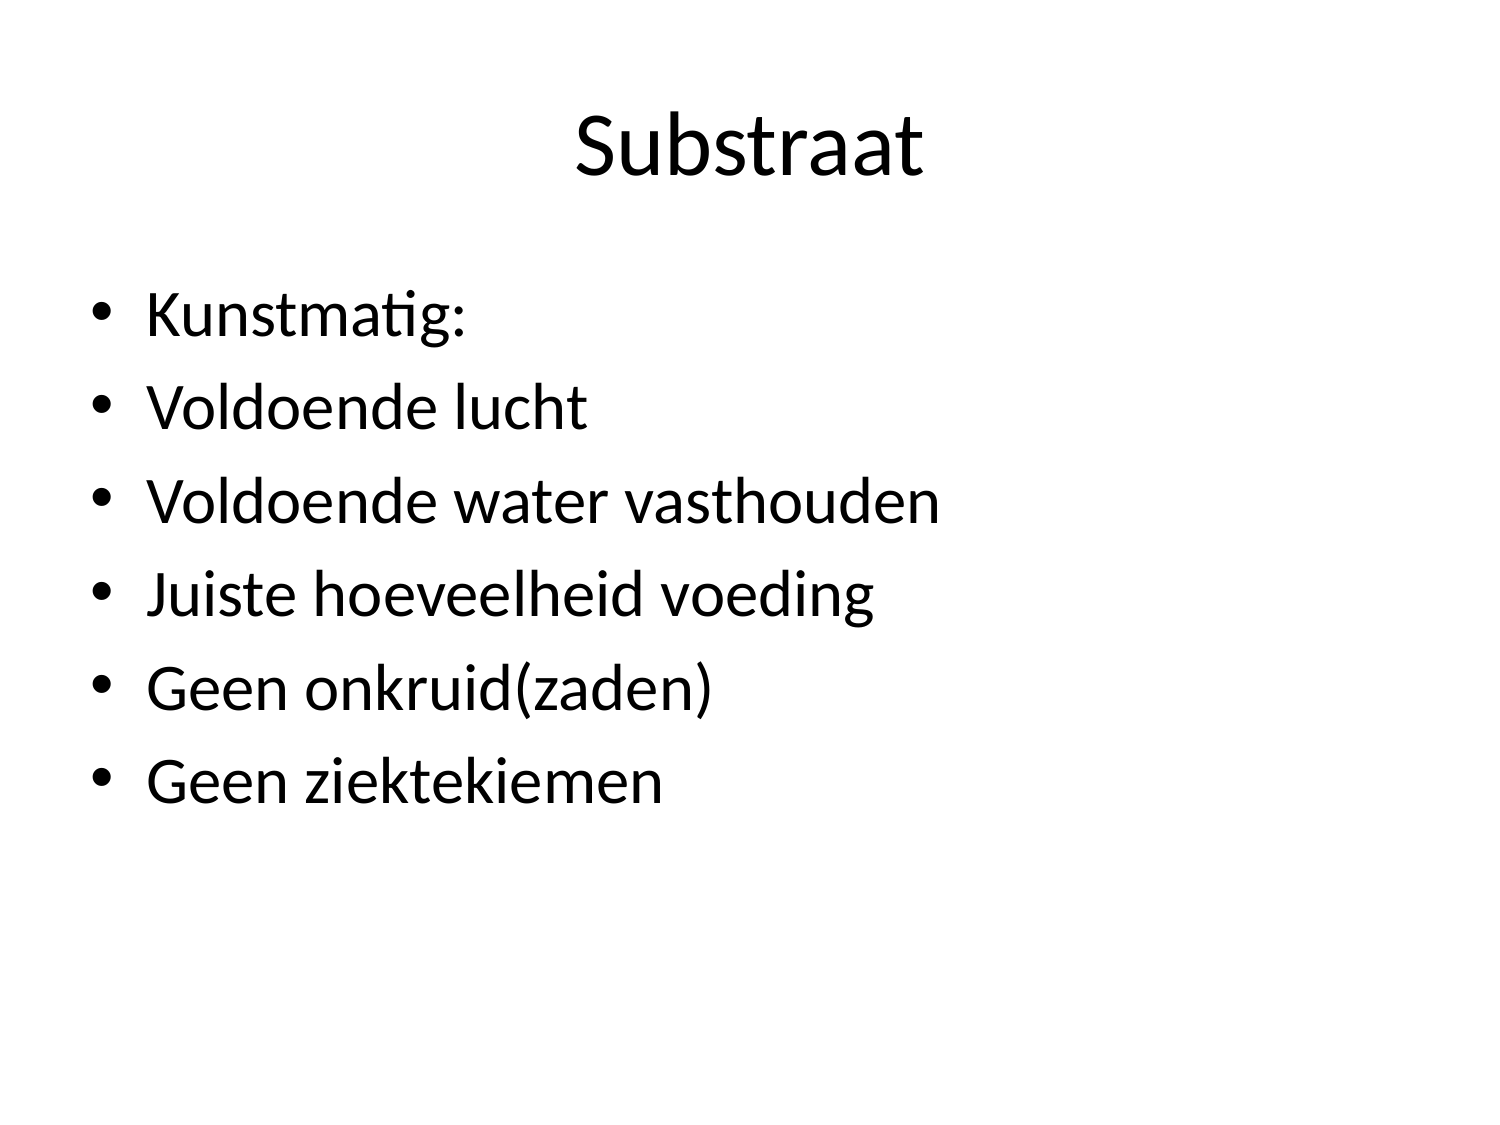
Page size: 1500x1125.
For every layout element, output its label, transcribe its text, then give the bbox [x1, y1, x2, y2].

title Substraat [75, 45, 1425, 233]
list Kunstmatig: Voldoende lucht Voldoende water vasthouden Juiste hoeveelheid voeding Geen onkruid(zaden) Geen ziektekiemen [75, 262, 1425, 1005]
